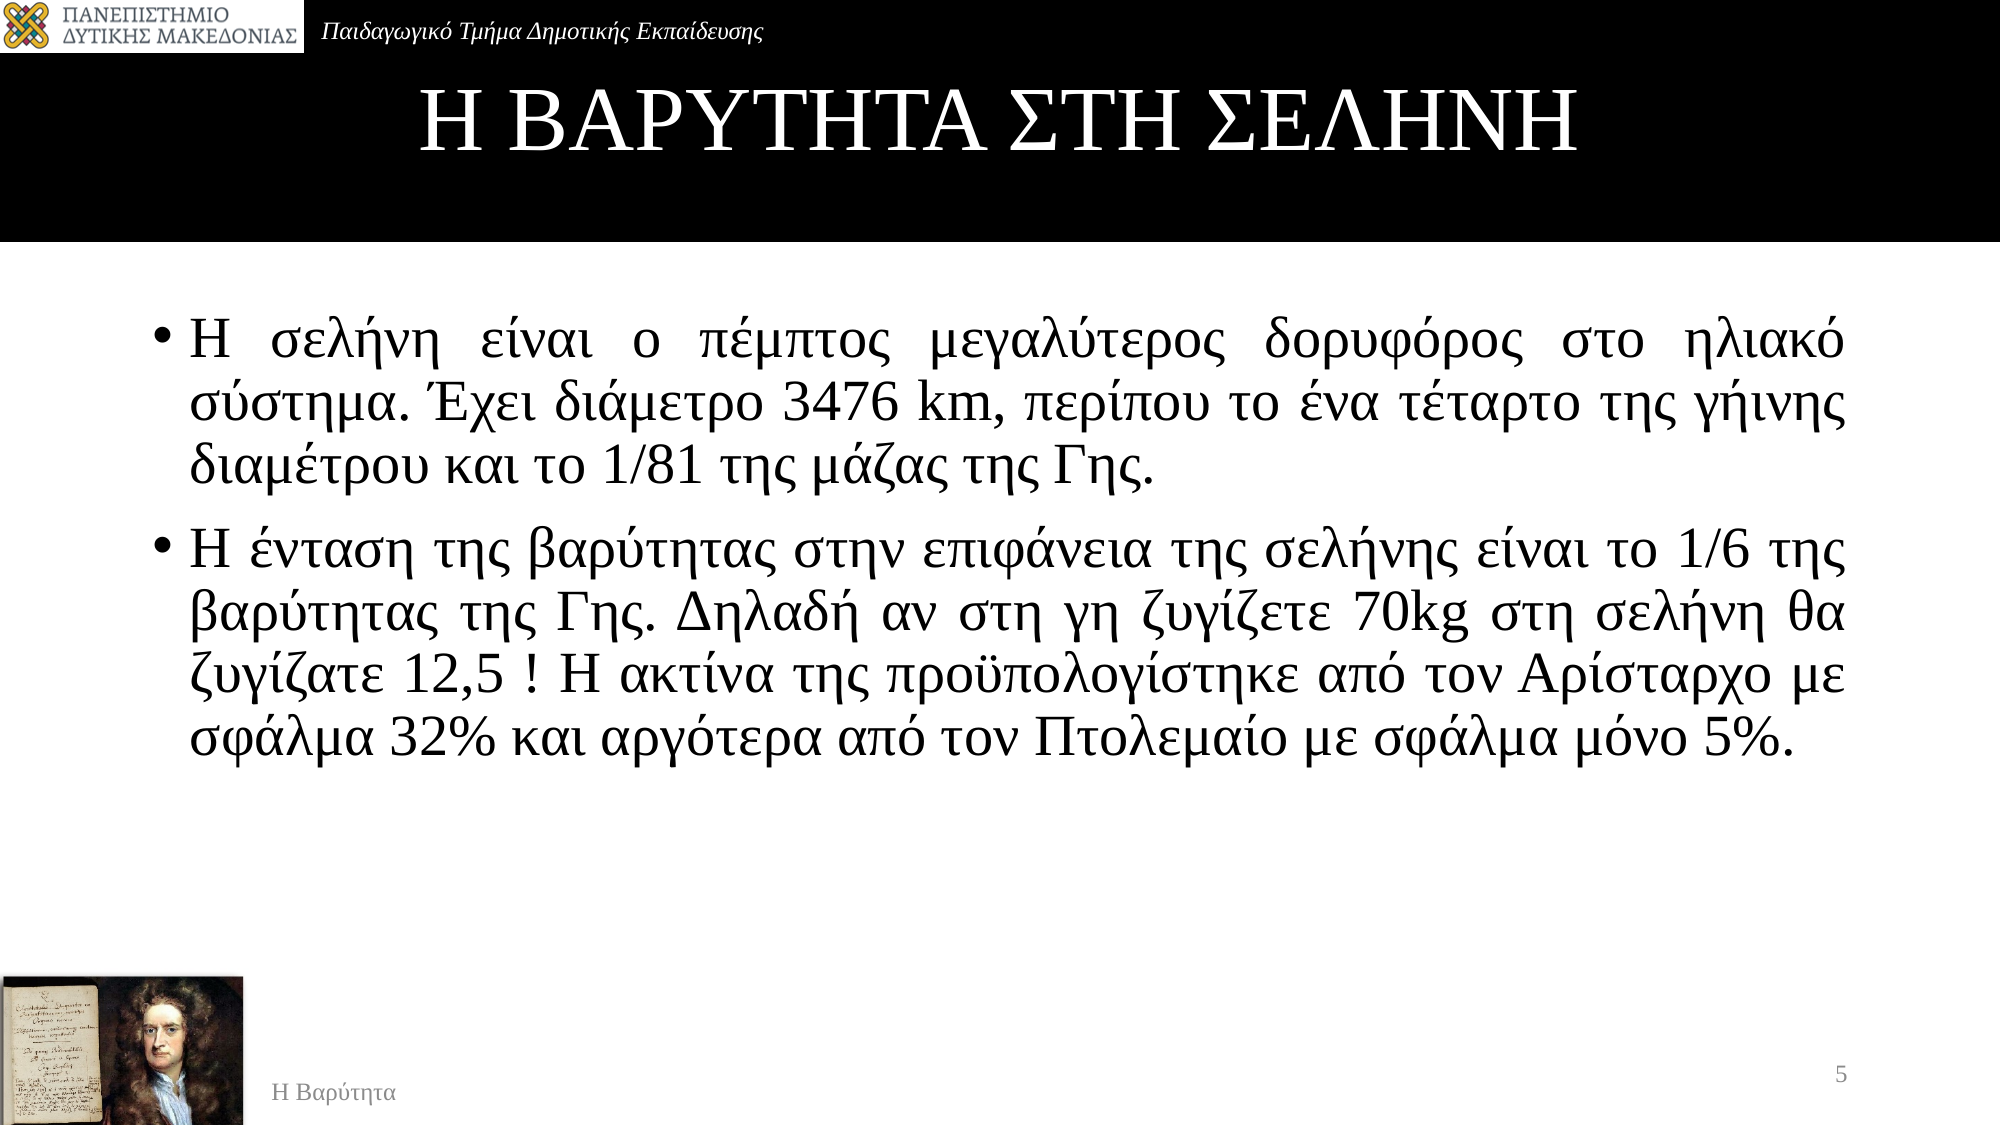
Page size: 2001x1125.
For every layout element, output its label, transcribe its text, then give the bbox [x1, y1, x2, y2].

text_box Παιδαγωγικό Τμήμα Δημοτικής Εκπαίδευσης [306, 7, 780, 52]
title Η ΒΑΡΥΤΗΤΑ ΣΤΗ ΣΕΛΗΝΗ [0, 0, 2000, 242]
slide_number 5 [1412, 1042, 1863, 1103]
footer Η Βαρύτητα [24, 1060, 644, 1121]
list H σελήνη είναι ο πέμπτος μεγαλύτερος δορυφόρος στο ηλιακό σύστημα. Έχει διάμετρο 3476 km, περίπου το ένα τέταρτο της γήινης διαμέτρου και το 1/81 της μάζας της Γης. Η ένταση της βαρύτητας στην επιφάνεια της σελήνης είναι το 1/6 της βαρύτητας της Γης. Δηλαδή αν στη γη ζυγίζετε 70kg στη σελήνη θα ζυγίζατε 12,5 ! Η ακτίνα της προϋπολογίστηκε από τον Αρίσταρχο με σφάλμα 32% και αργότερα από τον Πτολεμαίο με σφάλμα μόνο 5%. [137, 299, 1863, 1014]
picture [0, 968, 250, 1125]
picture [0, 0, 304, 53]
